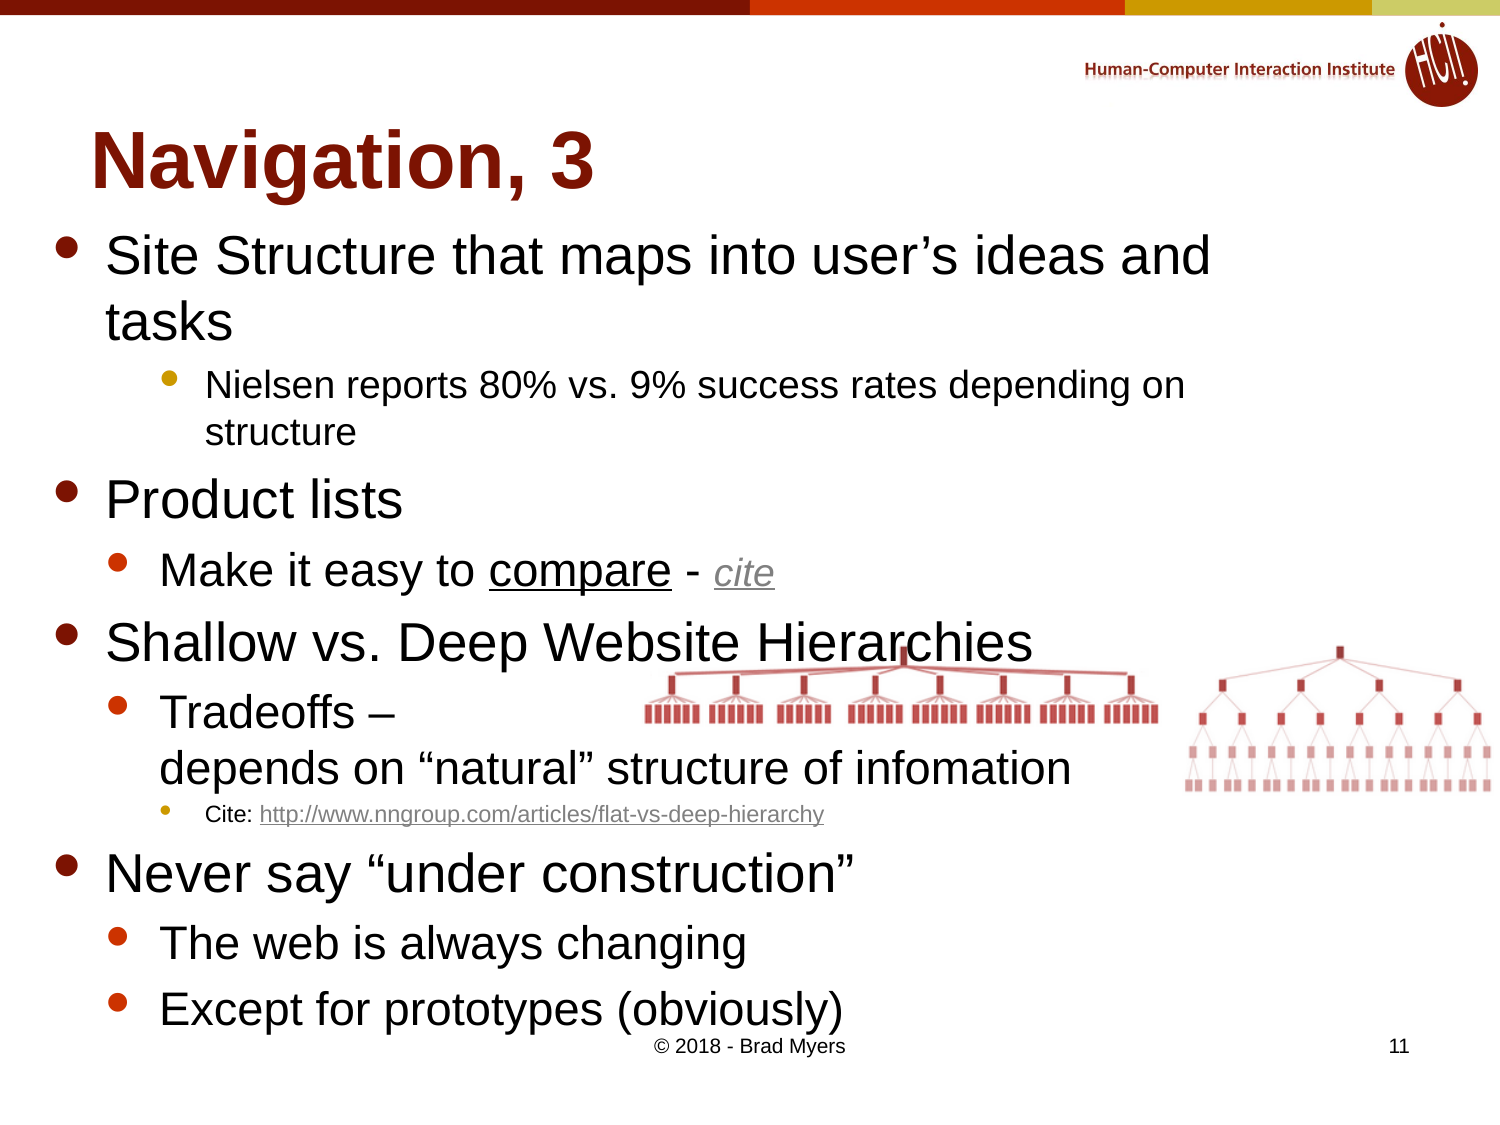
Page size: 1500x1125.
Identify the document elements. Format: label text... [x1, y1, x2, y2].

picture [1313, 22, 1478, 107]
footer © 2018 - Brad Myers [512, 1024, 988, 1101]
list Site Structure that maps into user’s ideas and tasks Nielsen reports 80% vs. 9% success rates depending on structure Product lists Make it easy to compare - cite Shallow vs. Deep Website Hierarchies Tradeoffs – depends on “natural” structure of infomation Cite: http://www.nngroup.com/articles/flat-vs-deep-hierarchy Never say “under construction” The web is always changing Except for prototypes (obviously) [37, 212, 1363, 1051]
title Navigation, 3 [74, 19, 1313, 212]
slide_number 11 [1074, 1024, 1426, 1101]
picture [636, 637, 1500, 805]
